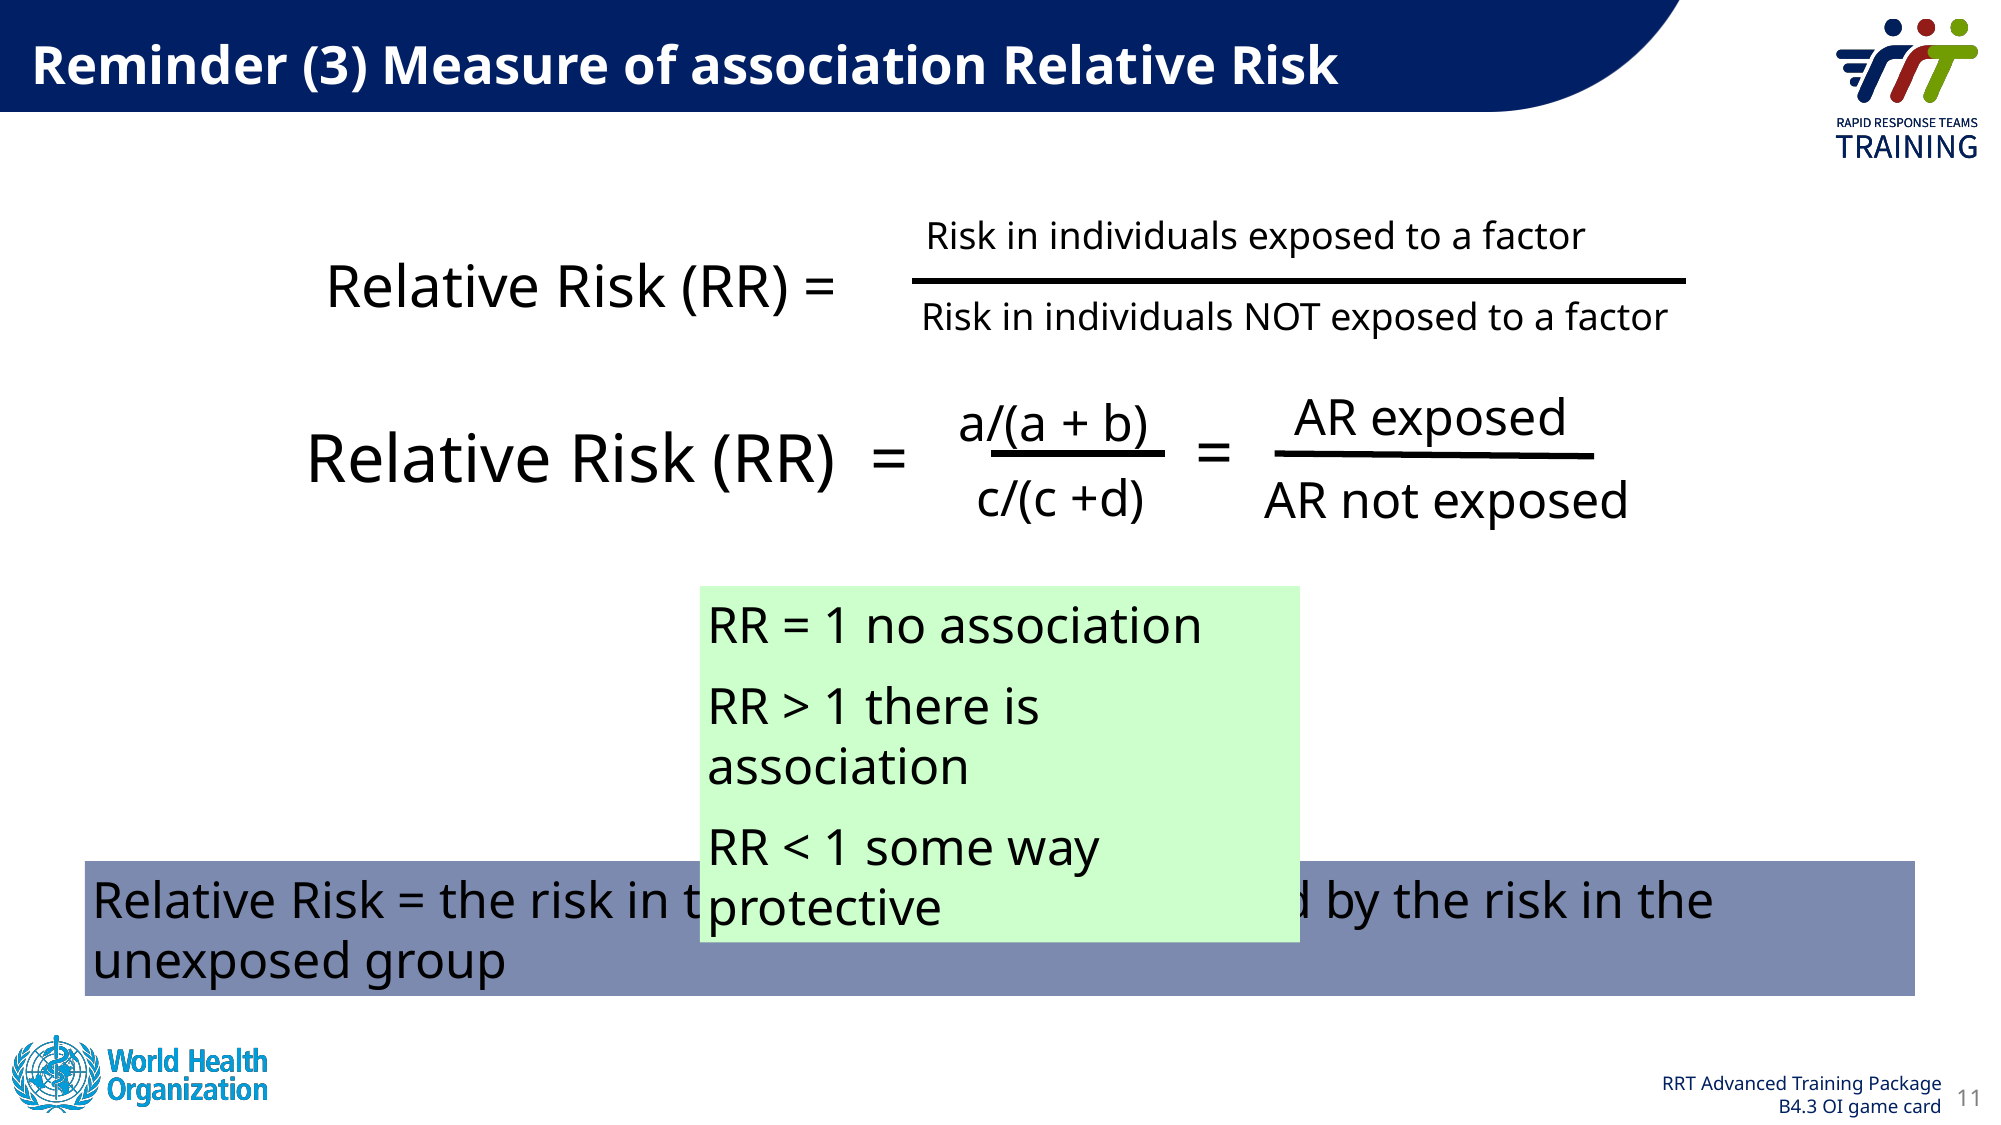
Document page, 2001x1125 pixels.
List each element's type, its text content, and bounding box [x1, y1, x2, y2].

picture [24, 1054, 36, 1087]
picture [50, 1108, 62, 1113]
picture [59, 1035, 267, 1113]
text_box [297, 383, 1165, 540]
text_box Risk in individuals NOT exposed to a factor [913, 285, 1714, 346]
picture [12, 1035, 54, 1068]
picture [34, 1054, 43, 1078]
picture [30, 1083, 37, 1091]
text_box Relative Risk (RR) = [318, 233, 1004, 329]
text_box = [1188, 402, 1268, 497]
text_box Risk in individuals exposed to a factor [918, 204, 1679, 264]
picture [36, 1088, 78, 1105]
text_box Reminder (3) Measure of association Relative Risk [23, 15, 1580, 121]
picture [1835, 19, 1978, 167]
picture [46, 1056, 54, 1062]
text_box RR = 1 no association RR > 1 there is association RR < 1 some way protective [699, 586, 1300, 943]
picture [22, 1062, 26, 1077]
text_box Relative Risk = the risk in the exposed group divided by the risk in the unexposed group [84, 861, 1915, 996]
picture [71, 1053, 90, 1091]
text_box AR exposed [1286, 378, 1576, 454]
picture [12, 1083, 48, 1113]
picture [40, 1062, 47, 1070]
text_box AR not exposed [1257, 461, 1639, 536]
picture [0, 0, 1708, 112]
